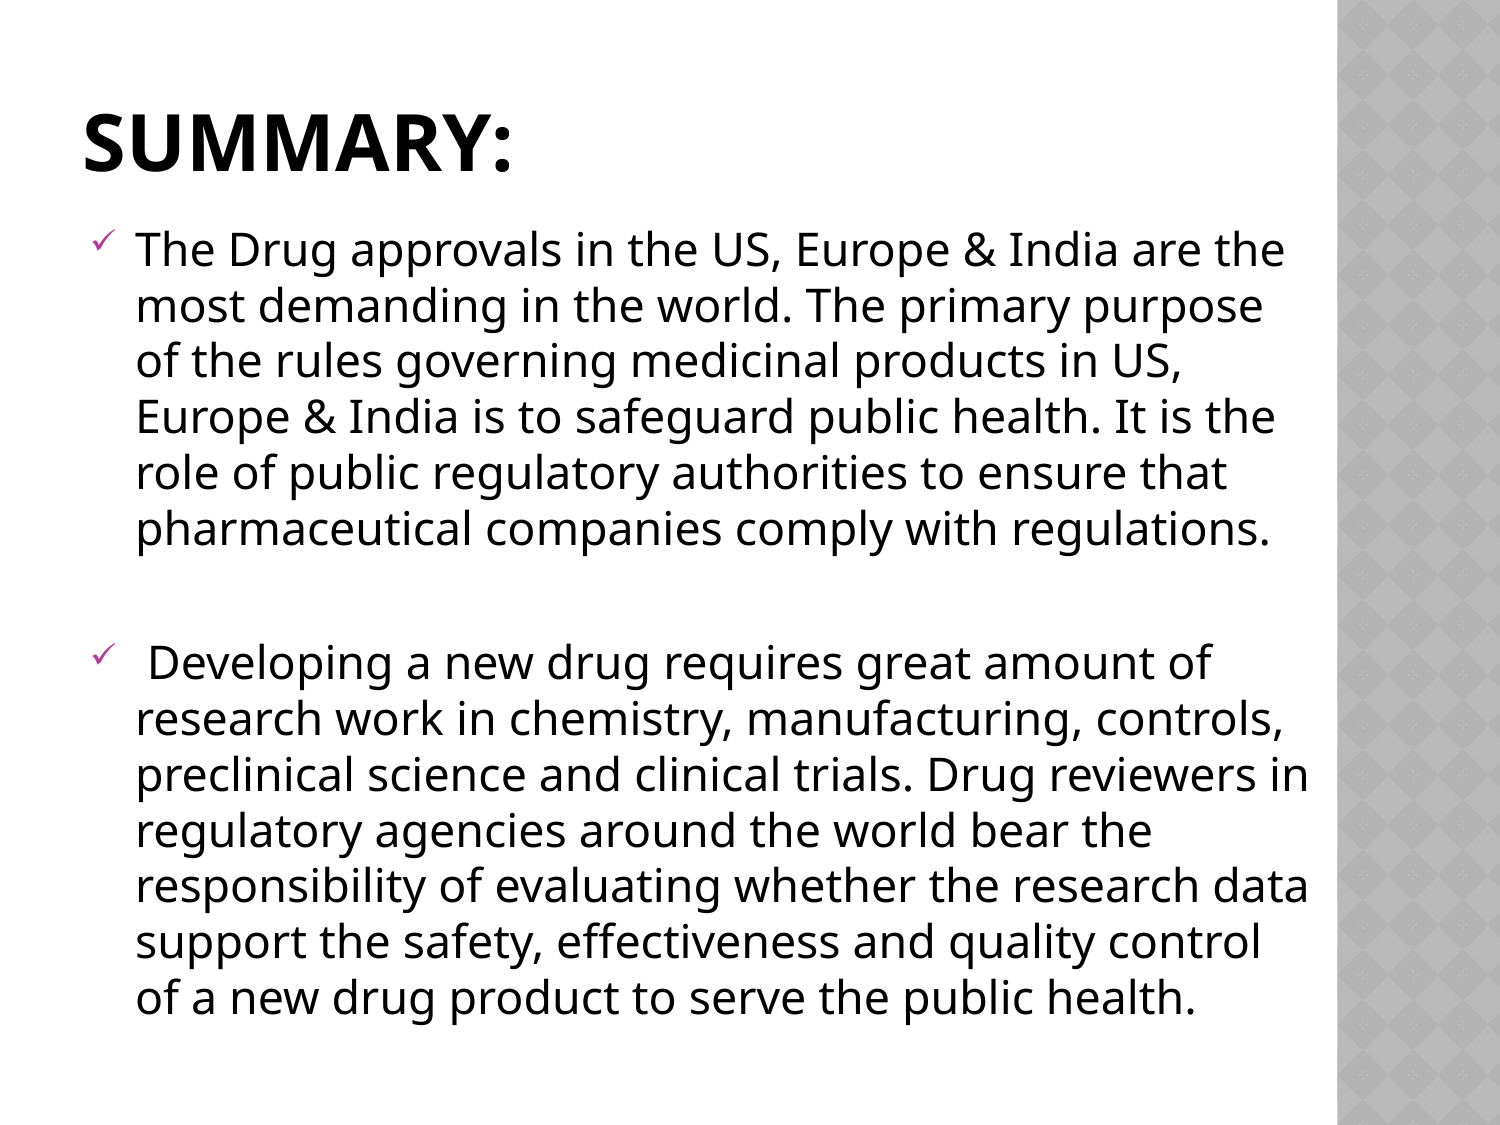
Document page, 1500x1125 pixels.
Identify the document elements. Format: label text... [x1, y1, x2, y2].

list The Drug approvals in the US, Europe & India are the most demanding in the world. The primary purpose of the rules governing medicinal products in US, Europe & India is to safeguard public health. It is the role of public regulatory authorities to ensure that pharmaceutical companies comply with regulations. Developing a new drug requires great amount of research work in chemistry, manufacturing, controls, preclinical science and clinical trials. Drug reviewers in regulatory agencies around the world bear the responsibility of evaluating whether the research data support the safety, effectiveness and quality control of a new drug product to serve the public health. [75, 212, 1325, 1050]
title SUMMARY: [75, 52, 1263, 188]
